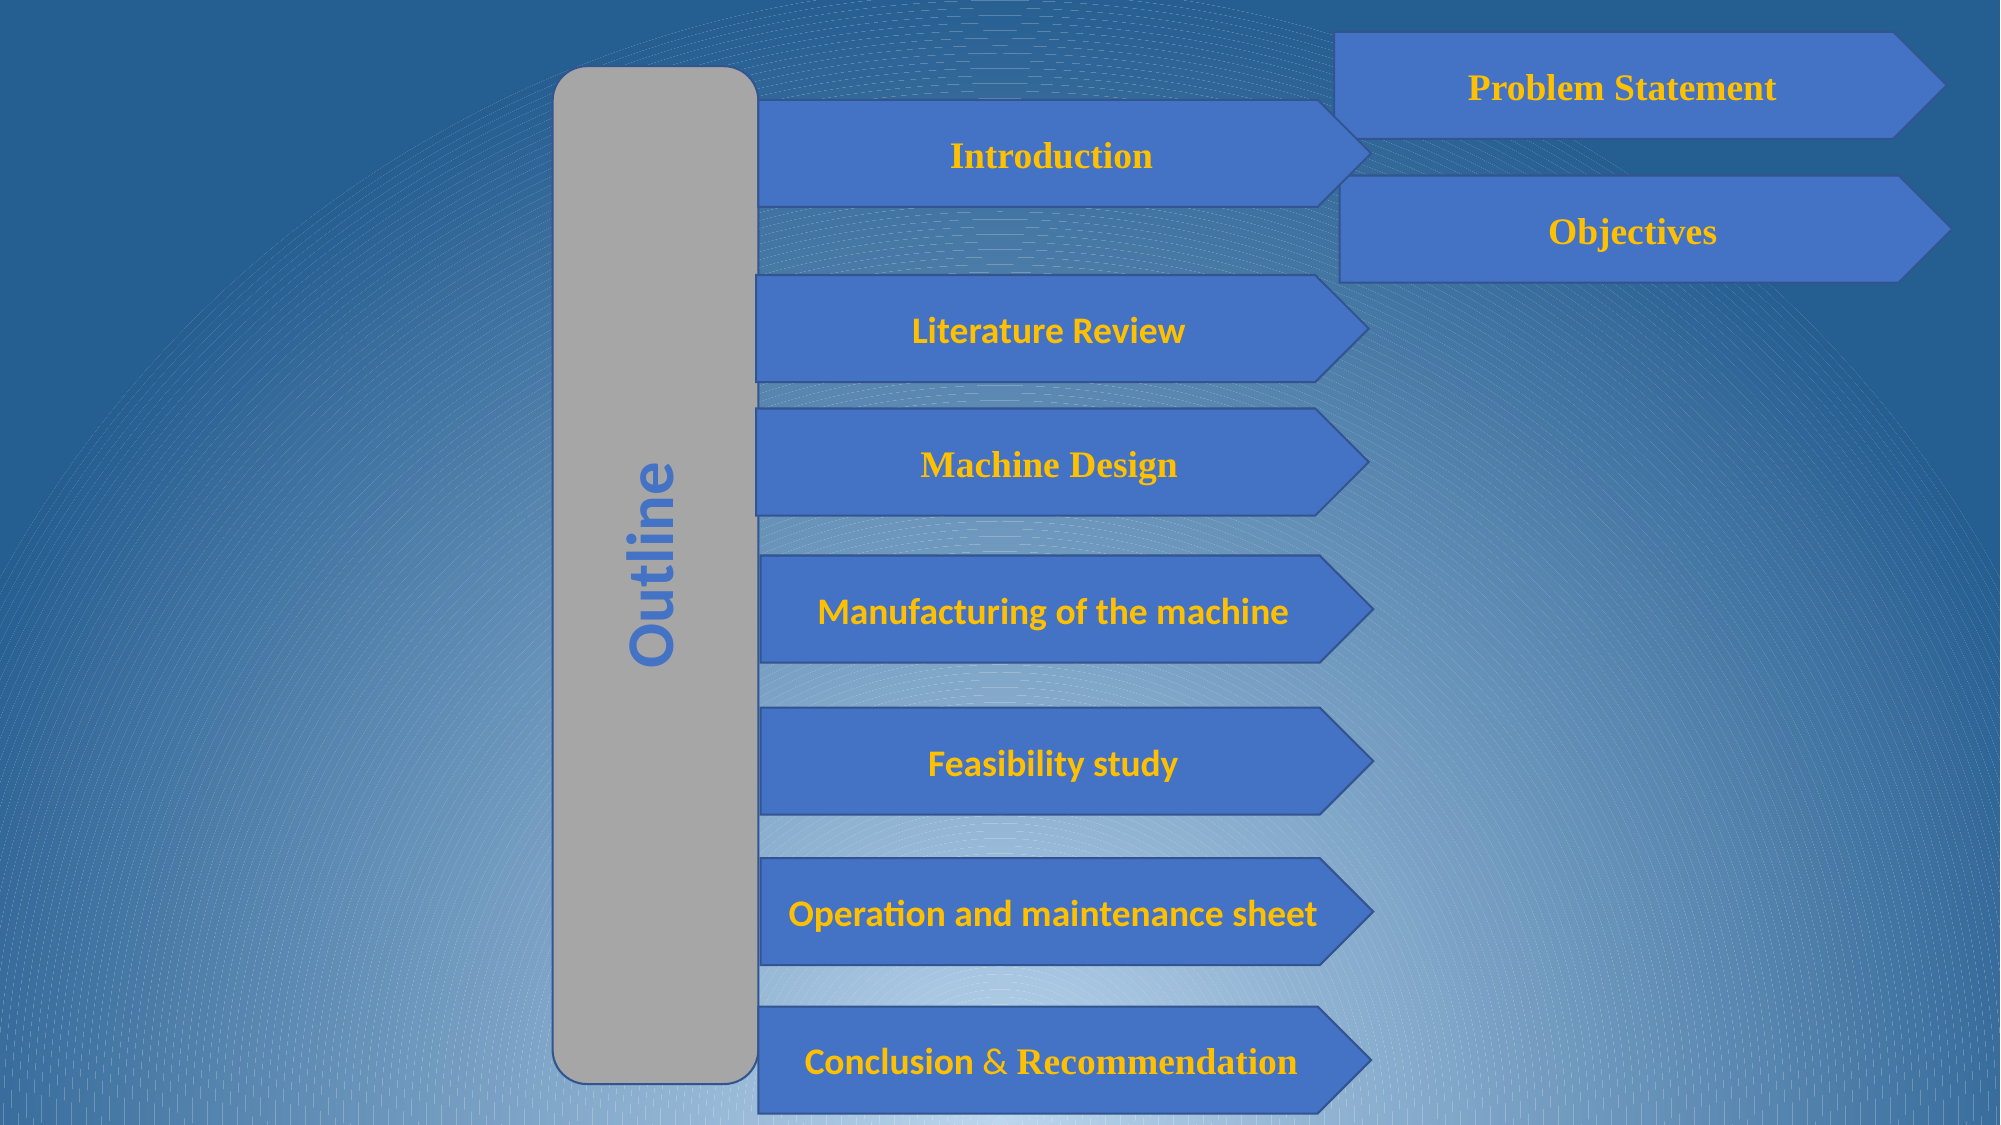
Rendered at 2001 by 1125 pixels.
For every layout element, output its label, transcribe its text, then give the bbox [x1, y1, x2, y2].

text_box Operation and maintenance sheet [759, 857, 1375, 967]
text_box Conclusion & Recommendation [757, 1005, 1373, 1115]
text_box Problem Statement [1333, 30, 1949, 140]
text_box [551, 65, 760, 1086]
text_box Introduction [757, 98, 1373, 208]
text_box Literature Review [755, 273, 1371, 384]
text_box Outline [598, 173, 694, 958]
text_box Feasibility study [759, 706, 1375, 816]
text_box Manufacturing of the machine [759, 554, 1375, 664]
text_box Objectives [1338, 174, 1954, 284]
text_box Machine Design [755, 407, 1371, 517]
